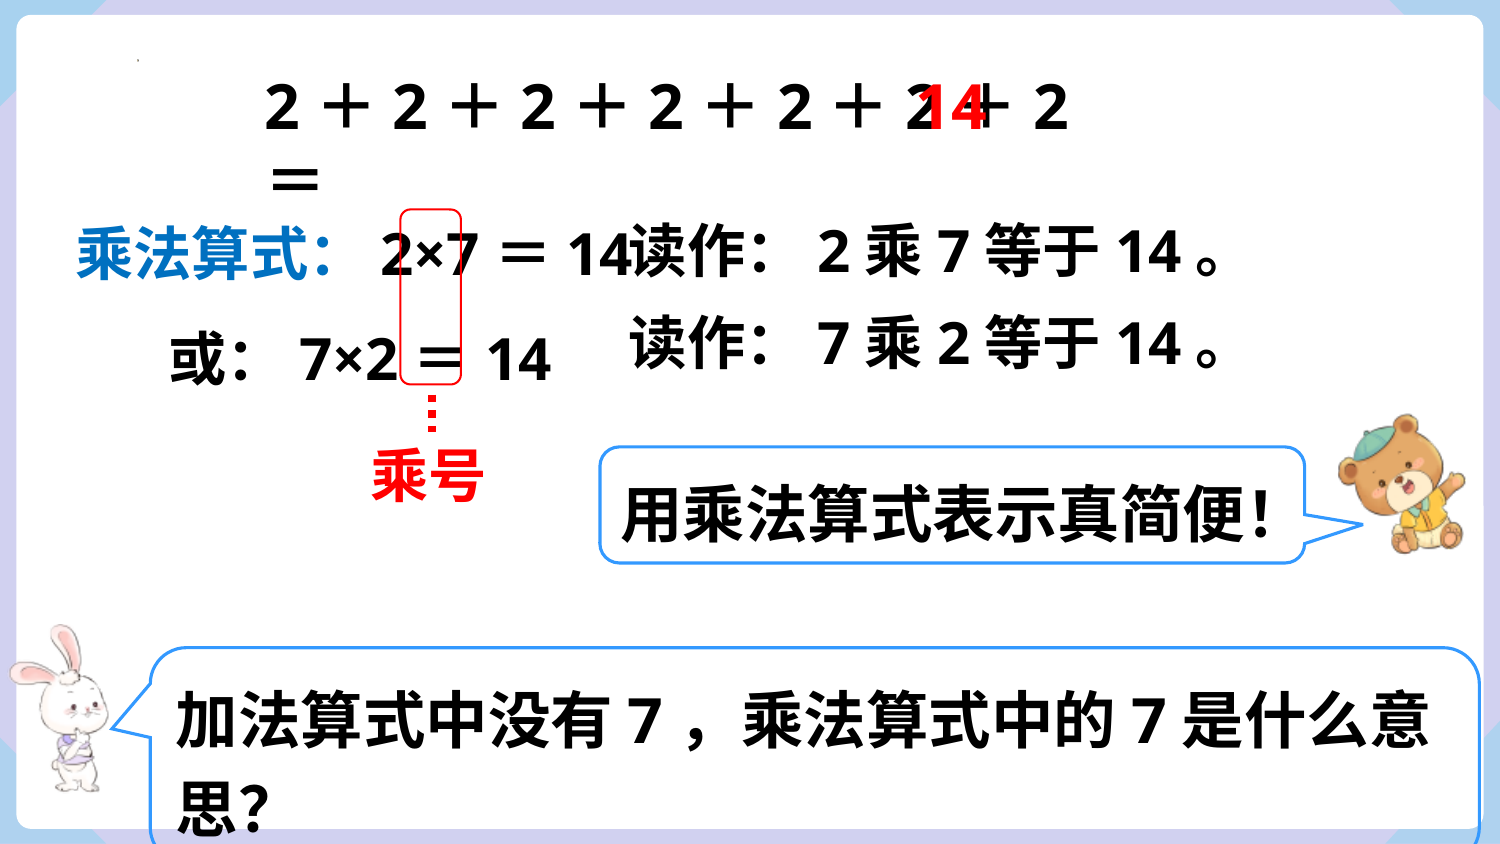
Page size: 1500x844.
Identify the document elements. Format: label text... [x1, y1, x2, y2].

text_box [599, 401, 1468, 565]
text_box 2＋2＋2＋2＋2＋2＋2＝ [249, 59, 1132, 224]
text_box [355, 394, 516, 518]
text_box 乘法算式：2×7＝14 或：7×2＝14 [60, 174, 1372, 514]
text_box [0, 624, 1480, 797]
text_box 14 [901, 59, 1133, 150]
text_box 读作：7乘2等于14。 [614, 298, 1269, 384]
text_box [399, 208, 462, 386]
text_box 读作：2乘7等于14。 [614, 172, 1269, 292]
